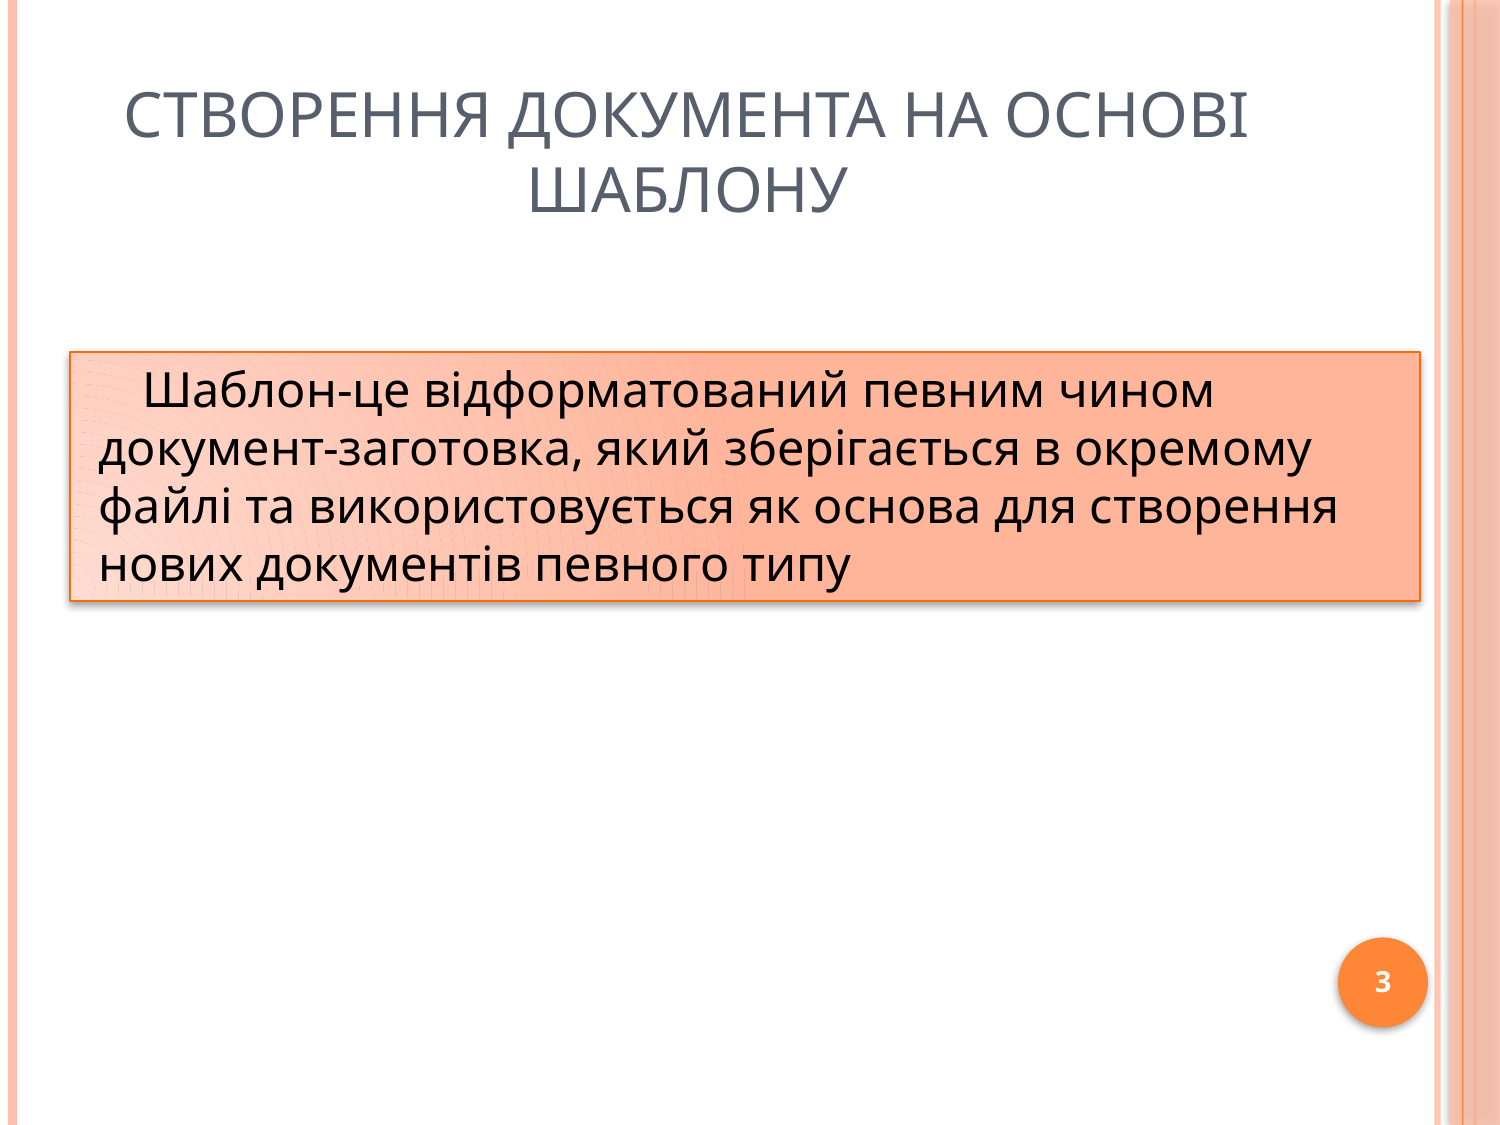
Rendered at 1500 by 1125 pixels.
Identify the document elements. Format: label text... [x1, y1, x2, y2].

list Шаблон-це відформатований певним чином документ-заготовка, який зберігається в окремому файлі та використовується як основа для створення нових документів певного типу [69, 351, 1421, 602]
title Створення документа на основі шаблону [75, 45, 1300, 233]
slide_number 3 [1333, 940, 1434, 1027]
